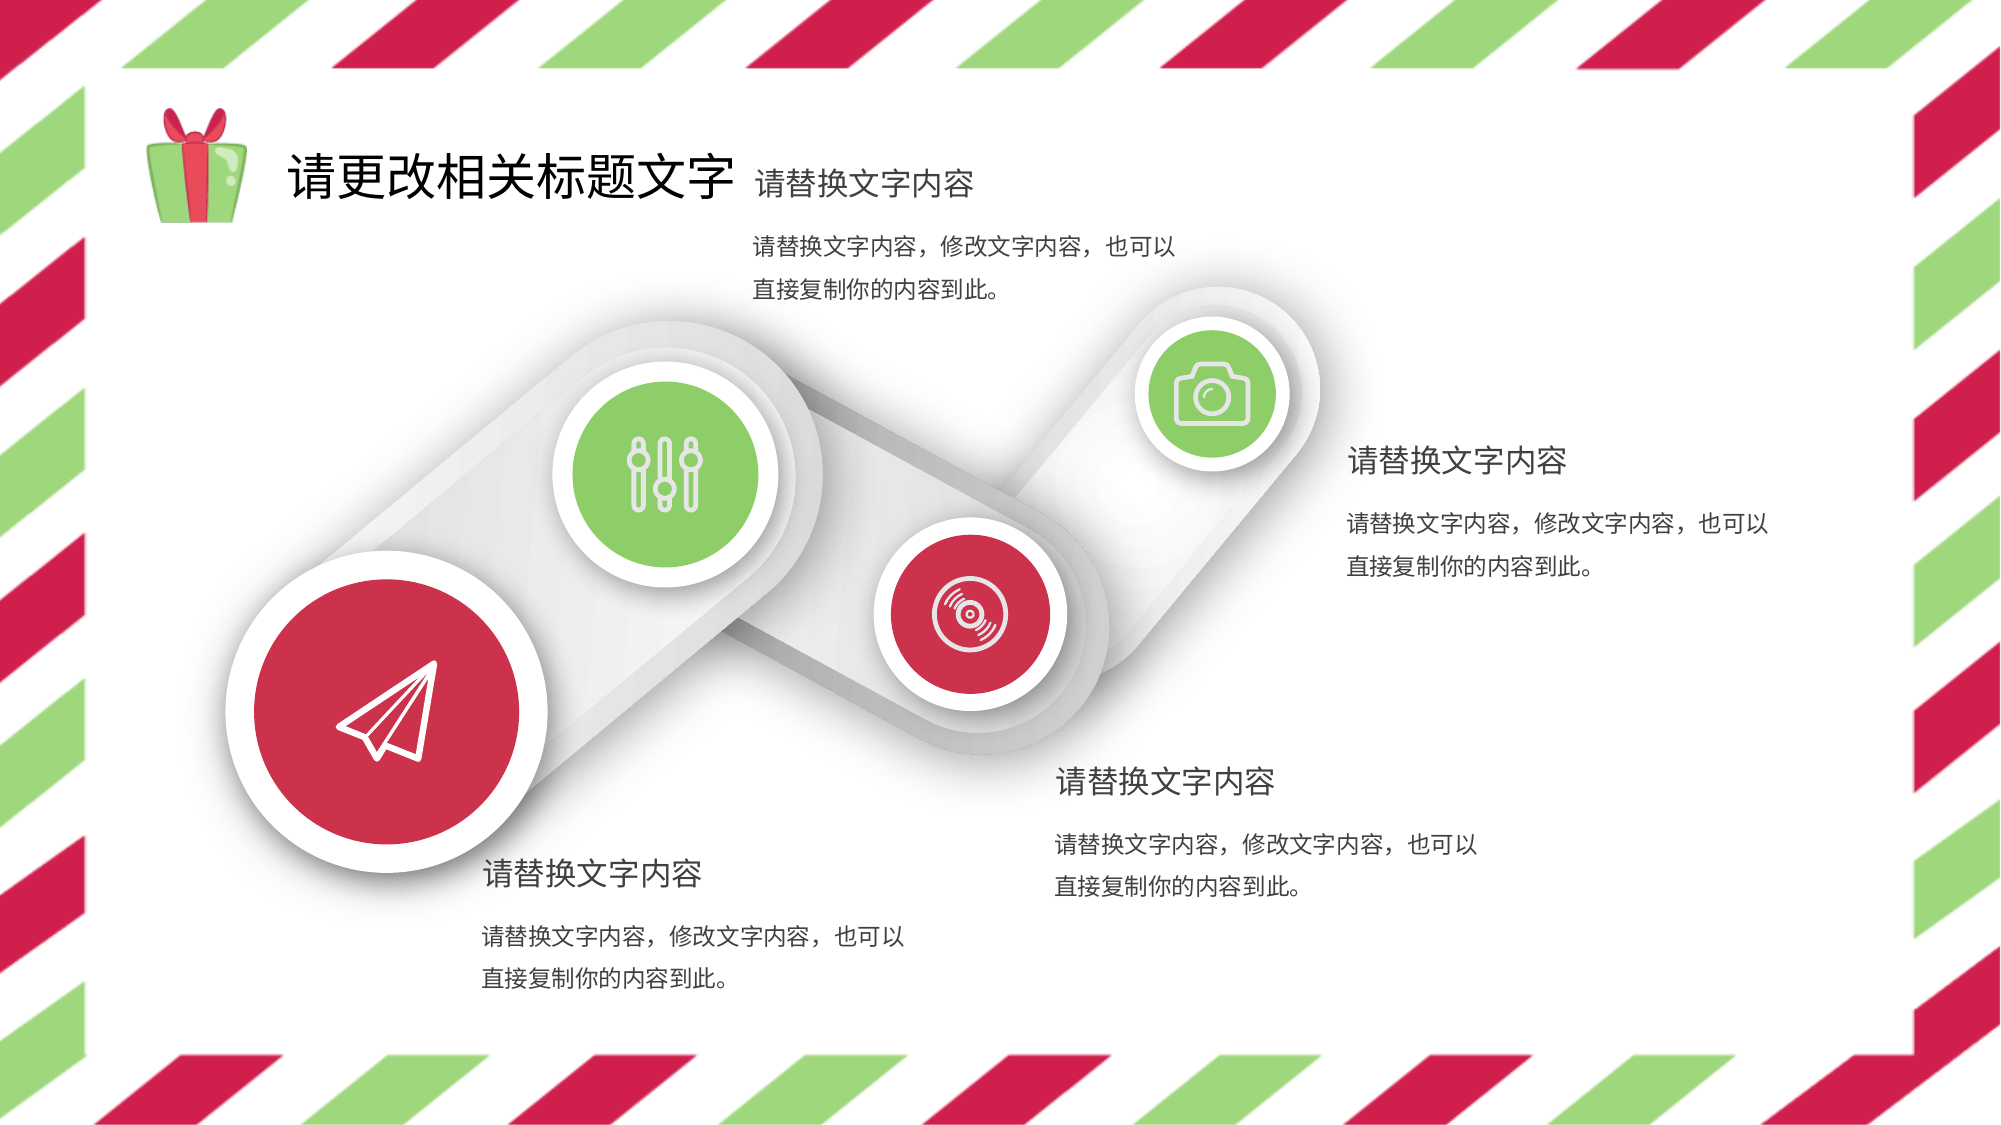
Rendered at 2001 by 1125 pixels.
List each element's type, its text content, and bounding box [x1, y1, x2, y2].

text_box 请替换文字内容，修改文字内容，也可以直接复制你的内容到此。 [1331, 487, 1798, 588]
text_box 请更改相关标题文字 [270, 137, 753, 214]
text_box 请替换文字内容 [467, 873, 718, 899]
text_box 请替换文字内容，修改文字内容，也可以直接复制你的内容到此。 [737, 210, 1204, 258]
text_box 请替换文字内容，修改文字内容，也可以直接复制你的内容到此。 [1039, 807, 1506, 908]
text_box 请替换文字内容 [753, 156, 990, 210]
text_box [185, 258, 1290, 873]
picture [0, 0, 2001, 1125]
text_box 请替换文字内容，修改文字内容，也可以直接复制你的内容到此。 [466, 899, 933, 1000]
text_box 请替换文字内容 [1332, 433, 1583, 487]
